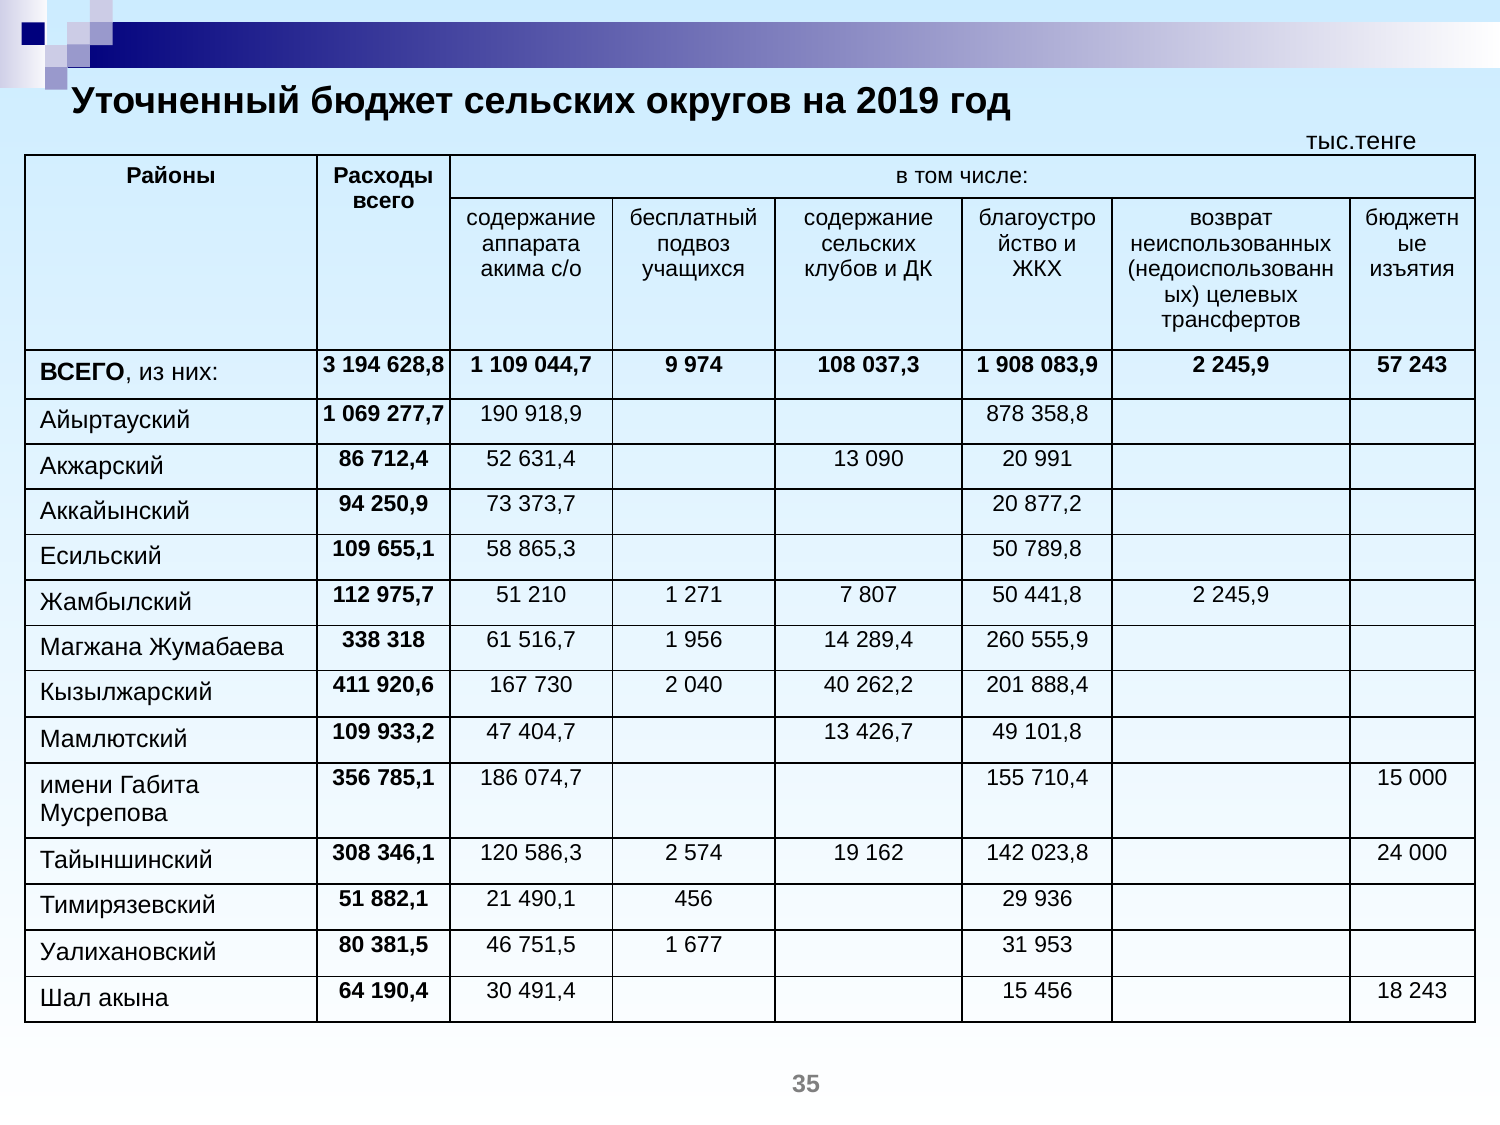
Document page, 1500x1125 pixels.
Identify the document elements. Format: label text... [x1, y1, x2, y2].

table_cell [613, 535, 774, 579]
table_cell Жамбылский [26, 581, 316, 625]
table_cell благоустройство и ЖКХ [963, 199, 1111, 349]
table_cell 2 245,9 [1113, 581, 1349, 625]
table_cell [1113, 885, 1349, 929]
table_cell [613, 445, 774, 488]
table_cell 109 655,1 [318, 535, 449, 579]
table_cell ВСЕГО, из них: [26, 351, 316, 398]
table_cell 112 975,7 [318, 581, 449, 625]
table_header в том числе: [451, 156, 1474, 197]
table_cell 61 516,7 [451, 626, 612, 670]
table_cell 1 908 083,9 [963, 351, 1111, 398]
title Уточненный бюджет сельских округов на 2019 год [56, 71, 1500, 125]
table_cell Акжарский [26, 445, 316, 488]
table_cell [613, 764, 774, 837]
table_cell 1 271 [613, 581, 774, 625]
table_cell 1 069 277,7 [318, 400, 449, 443]
table_cell 47 404,7 [451, 718, 612, 762]
table_cell [1113, 671, 1349, 716]
table_cell содержание аппарата акима с/о [451, 199, 612, 349]
table_cell 94 250,9 [318, 490, 449, 534]
table_cell 20 991 [963, 445, 1111, 488]
table_cell содержание сельских клубов и ДК [776, 199, 961, 349]
table_cell 49 101,8 [963, 718, 1111, 762]
table_cell [1113, 400, 1349, 443]
table_cell Мамлютский [26, 718, 316, 762]
table_cell [1351, 718, 1474, 762]
table_cell 13 090 [776, 445, 961, 488]
table_cell [776, 977, 961, 1021]
table_cell 40 262,2 [776, 671, 961, 716]
table_cell Тайыншинский [26, 839, 316, 883]
table_cell 1 677 [613, 931, 774, 976]
table_cell 29 936 [963, 885, 1111, 929]
table_cell 19 162 [776, 839, 961, 883]
table_cell 109 933,2 [318, 718, 449, 762]
table_cell 2 574 [613, 839, 774, 883]
table_cell 80 381,5 [318, 931, 449, 976]
table_cell 20 877,2 [963, 490, 1111, 534]
table_cell [776, 535, 961, 579]
table_cell 167 730 [451, 671, 612, 716]
table_cell Айыртауский [26, 400, 316, 443]
table_cell 186 074,7 [451, 764, 612, 837]
table_cell [613, 718, 774, 762]
table_cell 15 000 [1351, 764, 1474, 837]
table_cell 456 [613, 885, 774, 929]
table_cell Есильский [26, 535, 316, 579]
table_cell [1113, 535, 1349, 579]
table_cell [1113, 626, 1349, 670]
table_cell [776, 885, 961, 929]
table_cell 46 751,5 [451, 931, 612, 976]
table_cell 51 210 [451, 581, 612, 625]
table_cell [1351, 490, 1474, 534]
table_cell Уалихановский [26, 931, 316, 976]
table_cell 308 346,1 [318, 839, 449, 883]
table_cell имени Габита Мусрепова [26, 764, 316, 837]
table_cell [1113, 931, 1349, 976]
table_cell 878 358,8 [963, 400, 1111, 443]
table_cell [1113, 718, 1349, 762]
table_cell [1351, 400, 1474, 443]
table_cell 50 441,8 [963, 581, 1111, 625]
table_cell [776, 931, 961, 976]
table_cell 108 037,3 [776, 351, 961, 398]
table_cell 2 245,9 [1113, 351, 1349, 398]
table_cell [1113, 490, 1349, 534]
table_cell возврат неиспользованных (недоиспользованных) целевых трансфертов [1113, 199, 1349, 349]
table_cell Аккайынский [26, 490, 316, 534]
table_cell 30 491,4 [451, 977, 612, 1021]
table_cell 201 888,4 [963, 671, 1111, 716]
table_cell 73 373,7 [451, 490, 612, 534]
table_cell 24 000 [1351, 839, 1474, 883]
table_cell [613, 400, 774, 443]
table_cell Шал акына [26, 977, 316, 1021]
table_cell [1113, 977, 1349, 1021]
table_cell 64 190,4 [318, 977, 449, 1021]
table_cell 18 243 [1351, 977, 1474, 1021]
table_cell 31 953 [963, 931, 1111, 976]
table_cell [776, 400, 961, 443]
table_cell 52 631,4 [451, 445, 612, 488]
table_cell [1351, 581, 1474, 625]
table_cell Магжана Жумабаева [26, 626, 316, 670]
table_cell 356 785,1 [318, 764, 449, 837]
table_cell 411 920,6 [318, 671, 449, 716]
table_cell 86 712,4 [318, 445, 449, 488]
table_cell 2 040 [613, 671, 774, 716]
table_cell 51 882,1 [318, 885, 449, 929]
table_cell [1351, 535, 1474, 579]
text_box тыс.тенге [1237, 125, 1486, 156]
table_cell [776, 490, 961, 534]
table_header Расходы всего [318, 156, 449, 349]
table_cell бесплатный подвоз учащихся [613, 199, 774, 349]
table_cell 190 918,9 [451, 400, 612, 443]
table_cell 13 426,7 [776, 718, 961, 762]
table_cell 7 807 [776, 581, 961, 625]
table_cell 1 956 [613, 626, 774, 670]
table_cell [1113, 445, 1349, 488]
table_cell [1351, 445, 1474, 488]
table_cell 58 865,3 [451, 535, 612, 579]
table_cell [1113, 764, 1349, 837]
table_cell Кызылжарский [26, 671, 316, 716]
table_cell 142 023,8 [963, 839, 1111, 883]
table_cell [1351, 885, 1474, 929]
table_cell [776, 764, 961, 837]
table_cell 9 974 [613, 351, 774, 398]
table_cell бюджетные изъятия [1351, 199, 1474, 349]
table_cell 3 194 628,8 [318, 351, 449, 398]
table_cell 155 710,4 [963, 764, 1111, 837]
table_cell [1351, 671, 1474, 716]
table_cell [613, 977, 774, 1021]
table_cell 120 586,3 [451, 839, 612, 883]
table_cell 21 490,1 [451, 885, 612, 929]
table_header Районы [26, 156, 316, 349]
table_cell Тимирязевский [26, 885, 316, 929]
table_cell 260 555,9 [963, 626, 1111, 670]
table_cell 57 243 [1351, 351, 1474, 398]
table_cell [613, 490, 774, 534]
table_cell [1351, 626, 1474, 670]
table_cell 14 289,4 [776, 626, 961, 670]
table_cell 1 109 044,7 [451, 351, 612, 398]
table_cell 50 789,8 [963, 535, 1111, 579]
table_cell [1113, 839, 1349, 883]
table_cell 15 456 [963, 977, 1111, 1021]
text_box 35 [699, 1052, 913, 1113]
table_cell 338 318 [318, 626, 449, 670]
table_cell [1351, 931, 1474, 976]
